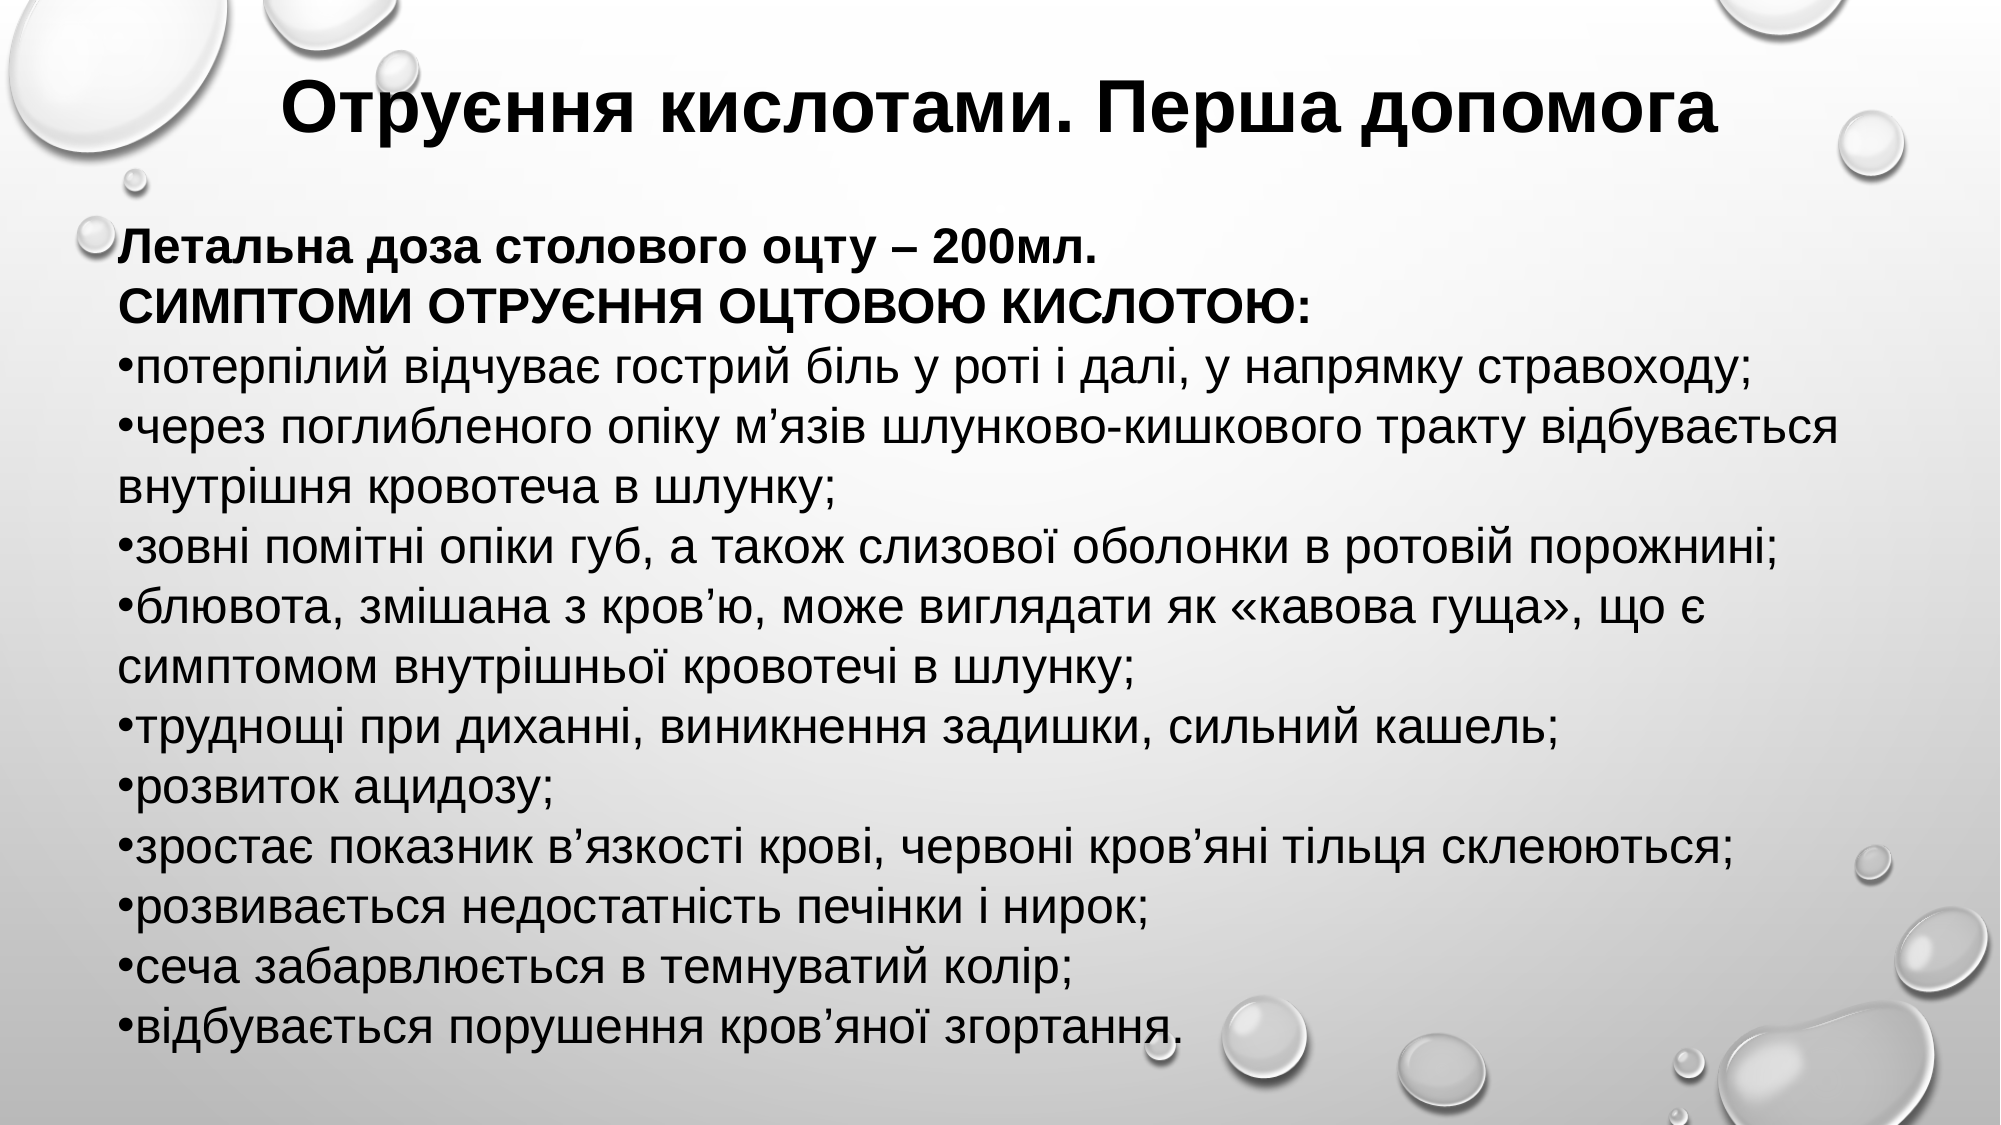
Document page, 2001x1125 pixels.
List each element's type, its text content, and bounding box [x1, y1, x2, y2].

text_box Летальна доза столового оцту – 200мл. СИМПТОМИ ОТРУЄННЯ ОЦТОВОЮ КИСЛОТОЮ: потерпілий відчуває гострий біль у роті і далі, у напрямку стравоходу; через поглибленого опіку м’язів шлунково-кишкового тракту відбувається внутрішня кровотеча в шлунку; зовні помітні опіки губ, а також слизової оболонки в ротовій порожнині; блювота, змішана з кров’ю, може виглядати як «кавова гуща», що є симптомом внутрішньої кровотечі в шлунку; труднощі при диханні, виникнення задишки, сильний кашель; розвиток ацидозу; зростає показник в’язкості крові, червоні кров’яні тільця склеюються; розвивається недостатність печінки і нирок; сеча забарвлюється в темнуватий колір; відбувається порушення кров’яної згортання. [103, 206, 1930, 1062]
title Отруєння кислотами. Перша допомога [149, 54, 1851, 162]
picture [0, 0, 2000, 1125]
